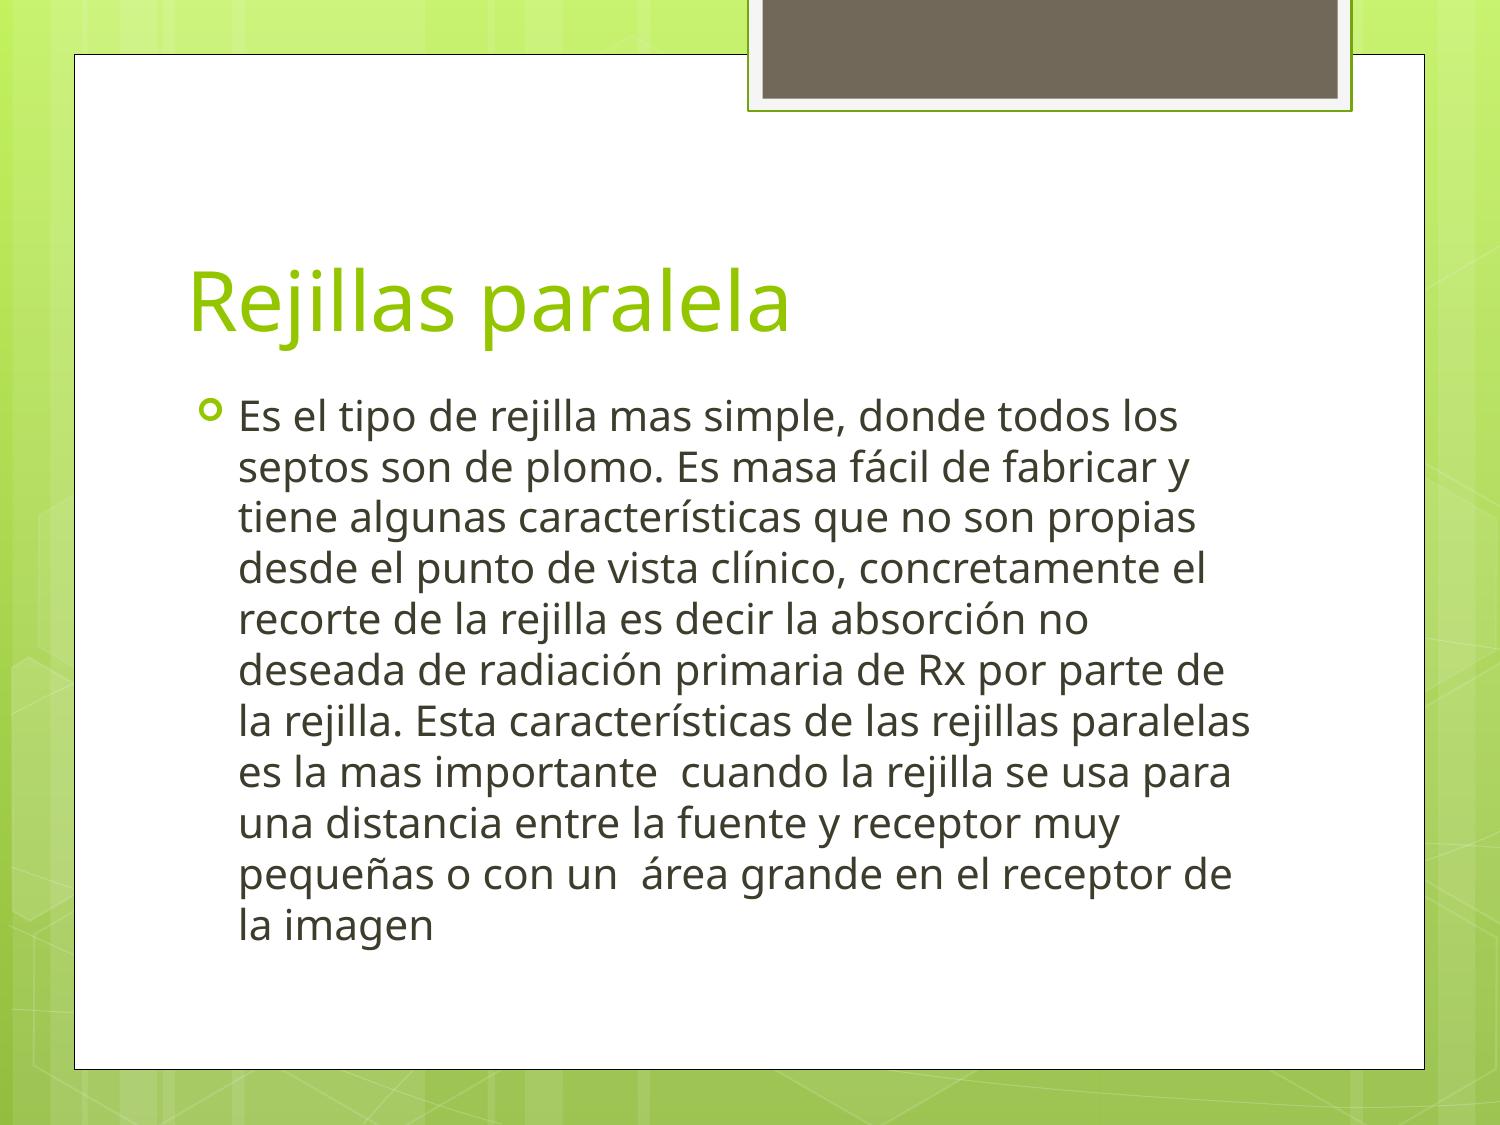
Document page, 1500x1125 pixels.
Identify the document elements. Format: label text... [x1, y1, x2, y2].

title Rejillas paralela [171, 168, 1324, 357]
list Es el tipo de rejilla mas simple, donde todos los septos son de plomo. Es masa fácil de fabricar y tiene algunas características que no son propias desde el punto de vista clínico, concretamente el recorte de la rejilla es decir la absorción no deseada de radiación primaria de Rx por parte de la rejilla. Esta características de las rejillas paralelas es la mas importante cuando la rejilla se usa para una distancia entre la fuente y receptor muy pequeñas o con un área grande en el receptor de la imagen [171, 381, 1283, 957]
